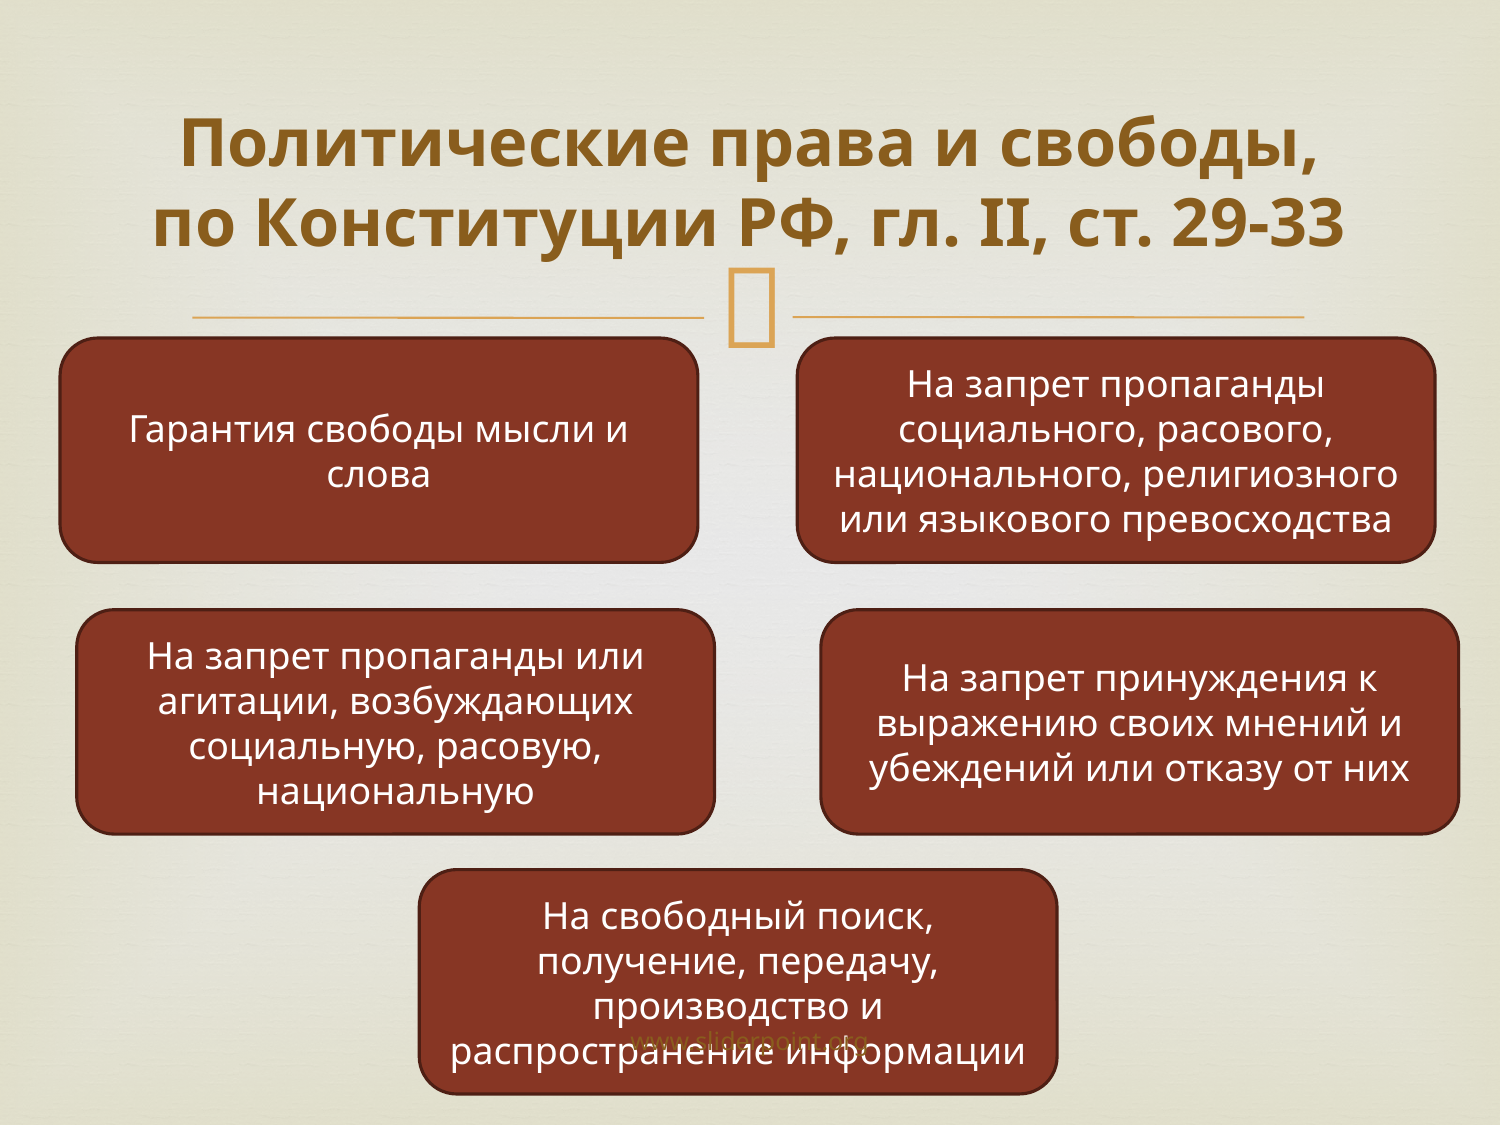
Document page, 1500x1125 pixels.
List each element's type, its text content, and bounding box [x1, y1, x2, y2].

title Политические права и свободы, по Конституции РФ, гл. II, ст. 29-33 [112, 93, 1386, 267]
footer www.sliderpoint.org [512, 1010, 988, 1071]
text_box На запрет пропаганды или агитации, возбуждающих социальную, расовую, национальную [75, 608, 717, 836]
text_box Гарантия свободы мысли и слова [58, 336, 700, 565]
text_box На свободный поиск, получение, передачу, производство и распространение информации [417, 868, 1059, 1096]
text_box На запрет принуждения к выражению своих мнений и убеждений или отказу от них [819, 608, 1461, 836]
text_box На запрет пропаганды социального, расового, национального, религиозного или языкового превосходства [795, 336, 1437, 565]
